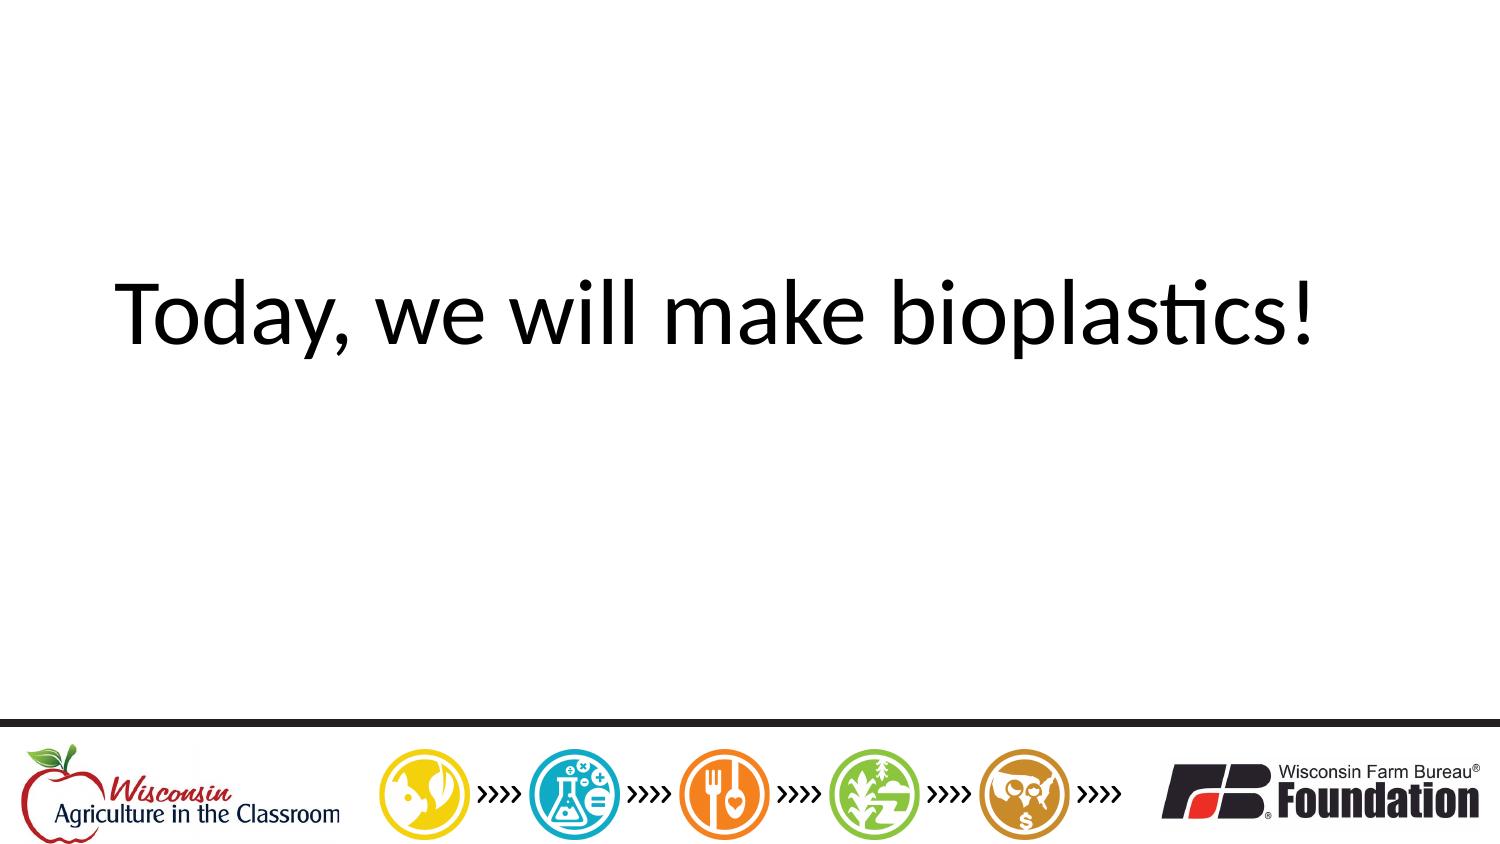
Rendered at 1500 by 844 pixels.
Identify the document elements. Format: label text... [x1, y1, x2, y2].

title Today, we will make bioplastics! [99, 257, 1393, 379]
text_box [0, 718, 1500, 844]
